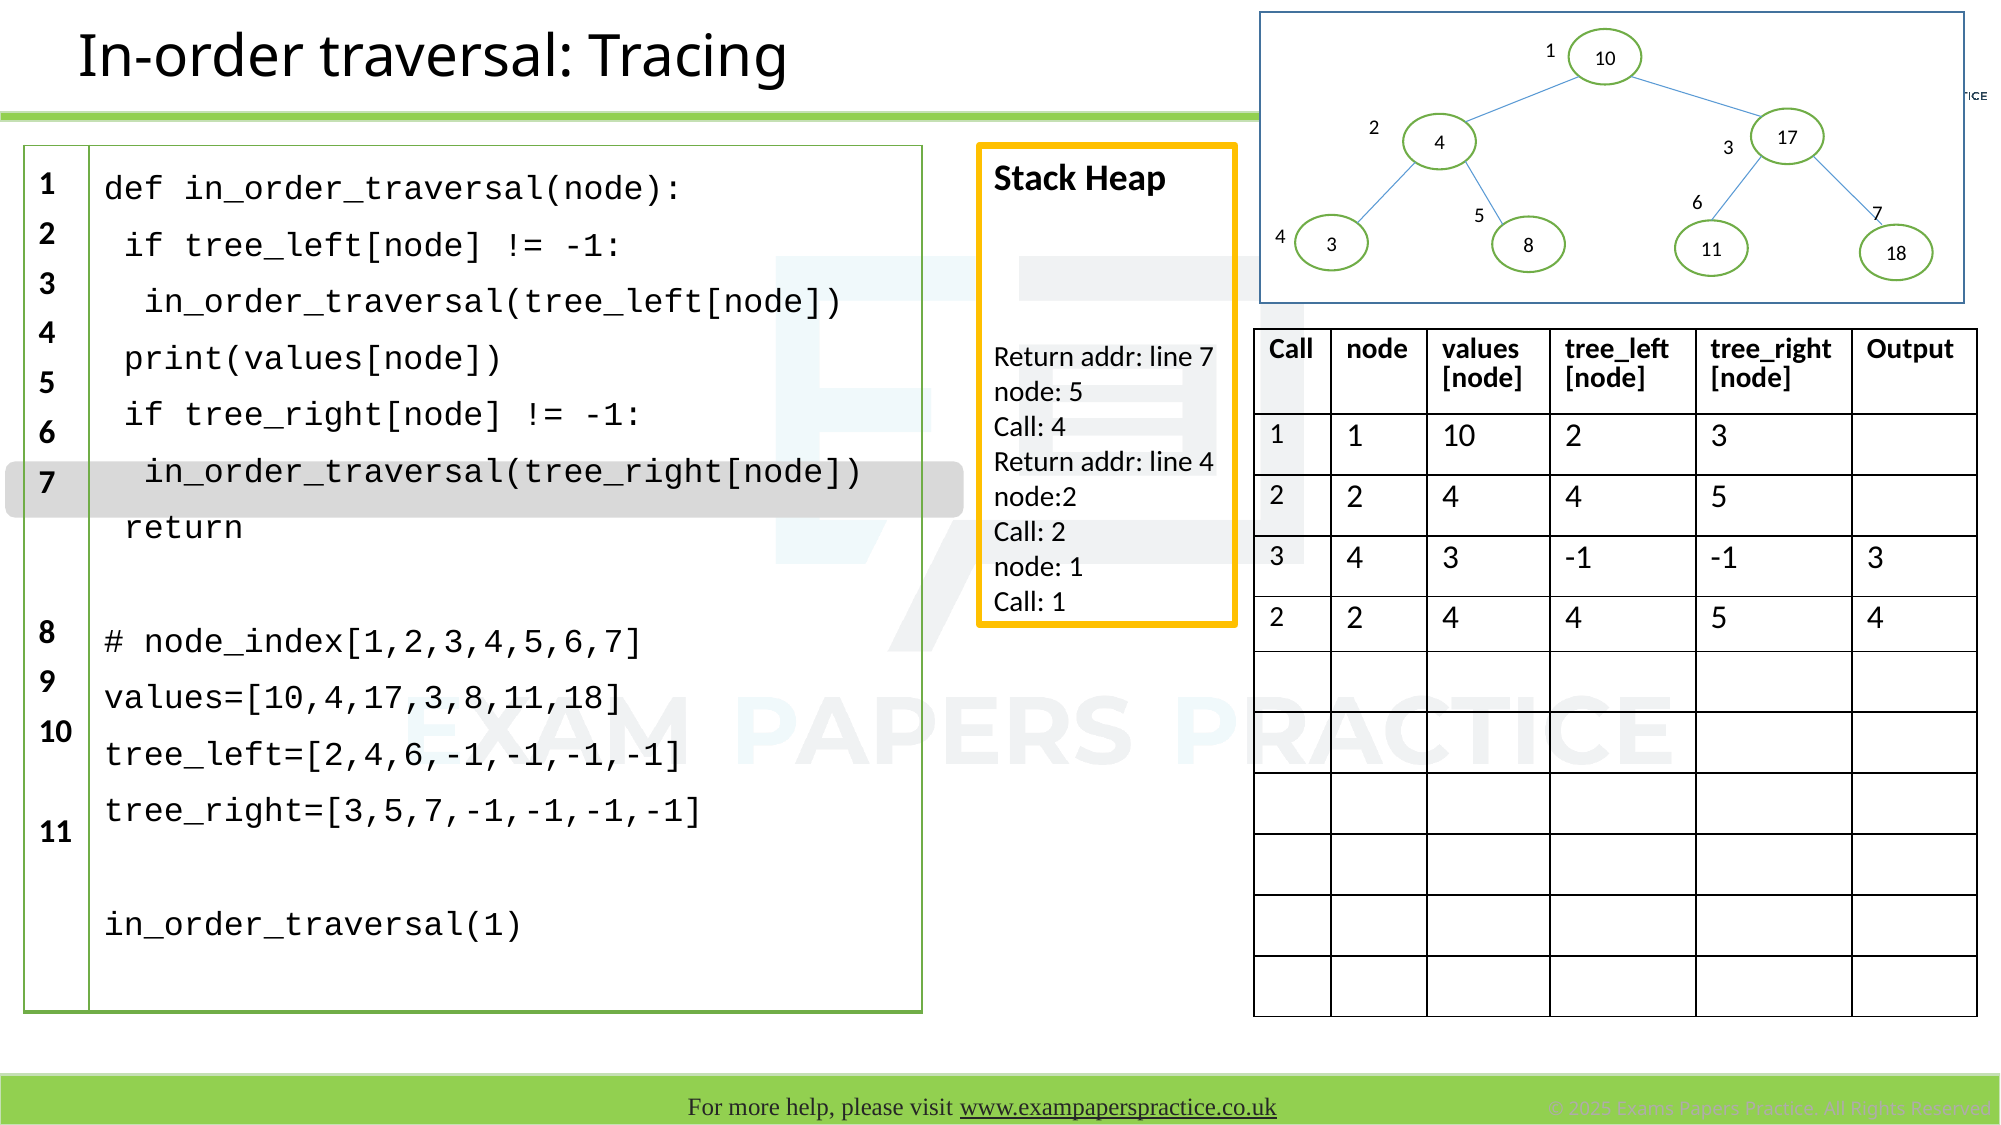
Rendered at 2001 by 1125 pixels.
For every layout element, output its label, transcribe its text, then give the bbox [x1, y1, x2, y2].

table_cell 2 [1332, 597, 1426, 651]
table_cell 3 [1255, 537, 1330, 596]
table_cell [1853, 774, 1976, 833]
text_box Stack Heap Return addr: line 7 node: 5 Call: 4 Return addr: line 4 node:2 Call: 2 node: 1 Call: 1 [979, 145, 1236, 625]
table_cell 4 [1853, 597, 1976, 651]
table_cell [1853, 896, 1976, 955]
table_cell [1255, 896, 1330, 955]
title In-order traversal: Tracing [63, 9, 1405, 106]
table_cell 4 [1428, 476, 1549, 535]
table_cell [1332, 835, 1426, 894]
table_cell -1 [1551, 537, 1695, 596]
table_cell [1853, 476, 1976, 535]
table_cell [1551, 652, 1695, 711]
table_cell [1551, 835, 1695, 894]
text_box [923, 461, 964, 518]
table_header tree_right [node] [1697, 330, 1851, 413]
table_cell [1853, 957, 1976, 1016]
table_cell 1 [1332, 415, 1426, 474]
table_cell [1255, 957, 1330, 1016]
table_cell [1332, 957, 1426, 1016]
table_cell [1332, 713, 1426, 772]
table_cell [1332, 774, 1426, 833]
table_header values [node] [1428, 330, 1549, 413]
table_cell [1551, 896, 1695, 955]
table_cell 2 [1551, 415, 1695, 474]
table_cell [1853, 835, 1976, 894]
table_header def in_order_traversal(node): if tree_left[node] != -1: in_order_traversal(tree_left[node]) print(values[node]) if tree_right[node] != -1: in_order_traversal(tree_right[node]) return # node_index[1,2,3,4,5,6,7] values=[10,4,17,3,8,11,18] tree_left=[2,4,6,-1,-1,-1,-1] tree_right=[3,5,7,-1,-1,-1,-1] in_order_traversal(1) [90, 146, 921, 1010]
table_header tree_left [node] [1551, 330, 1695, 413]
table_cell 4 [1428, 597, 1549, 651]
table_header 1 2 3 4 5 6 7 8 9 10 11 [25, 146, 88, 1010]
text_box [1260, 12, 1965, 303]
table_cell 10 [1428, 415, 1549, 474]
table_cell 3 [1853, 537, 1976, 596]
table_cell 2 [1255, 597, 1330, 651]
table_cell [1255, 835, 1330, 894]
table_cell [1428, 835, 1549, 894]
table_cell [1853, 652, 1976, 711]
table_cell [1428, 652, 1549, 711]
table_cell [1255, 774, 1330, 833]
table_cell 1 [1255, 415, 1330, 474]
table_cell [1853, 713, 1976, 772]
table_cell [1551, 774, 1695, 833]
table_cell [1428, 957, 1549, 1016]
table_cell 5 [1697, 597, 1851, 651]
table_cell [1551, 713, 1695, 772]
table_header Output [1853, 330, 1976, 413]
table_cell [1551, 957, 1695, 1016]
table_cell [1697, 713, 1851, 772]
text_box [5, 461, 23, 518]
table_cell 4 [1551, 476, 1695, 535]
table_cell 2 [1255, 476, 1330, 535]
table_cell 2 [1332, 476, 1426, 535]
table_cell [1853, 415, 1976, 474]
table_cell 3 [1428, 537, 1549, 596]
table_cell [1428, 896, 1549, 955]
table_cell [1697, 957, 1851, 1016]
table_cell 4 [1332, 537, 1426, 596]
table_cell [1332, 652, 1426, 711]
table_cell [1697, 774, 1851, 833]
table_cell 3 [1697, 415, 1851, 474]
table_cell [1255, 713, 1330, 772]
table_cell [1332, 896, 1426, 955]
table_cell [1697, 835, 1851, 894]
table_header Call [1255, 330, 1330, 413]
table_cell [1697, 896, 1851, 955]
table_header node [1332, 330, 1426, 413]
table_cell -1 [1697, 537, 1851, 596]
table_cell [1255, 652, 1330, 711]
table_cell 5 [1697, 476, 1851, 535]
table_cell [1697, 652, 1851, 711]
table_cell [1428, 774, 1549, 833]
table_cell [1428, 713, 1549, 772]
table_cell 4 [1551, 597, 1695, 651]
